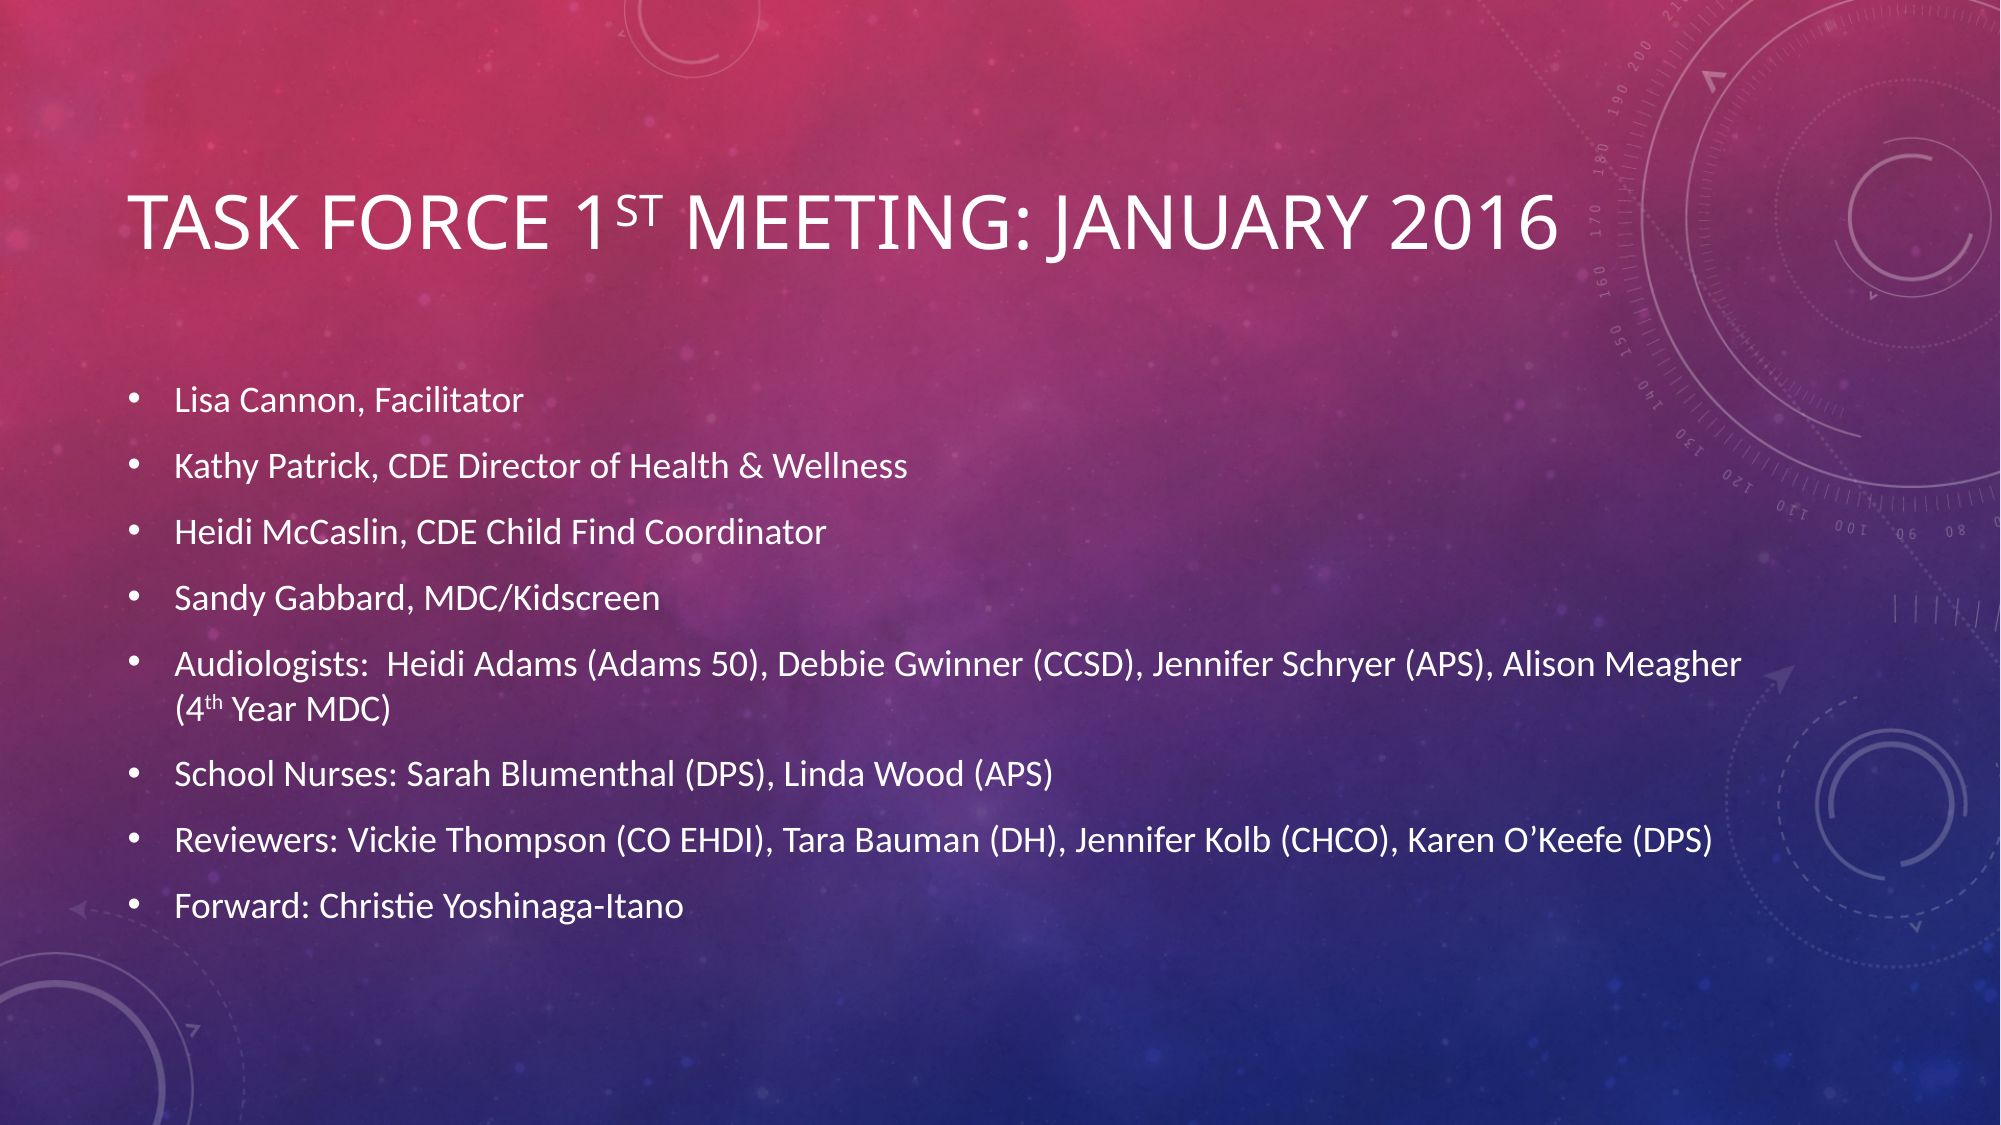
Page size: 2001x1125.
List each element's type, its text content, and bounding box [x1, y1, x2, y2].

picture [0, 0, 2001, 1125]
title Task force 1st meeting: January 2016 [112, 99, 1775, 339]
list Lisa Cannon, Facilitator Kathy Patrick, CDE Director of Health & Wellness Heidi McCaslin, CDE Child Find Coordinator Sandy Gabbard, MDC/Kidscreen Audiologists: Heidi Adams (Adams 50), Debbie Gwinner (CCSD), Jennifer Schryer (APS), Alison Meagher (4th Year MDC) School Nurses: Sarah Blumenthal (DPS), Linda Wood (APS) Reviewers: Vickie Thompson (CO EHDI), Tara Bauman (DH), Jennifer Kolb (CHCO), Karen O’Keefe (DPS) Forward: Christie Yoshinaga-Itano [112, 351, 1775, 950]
